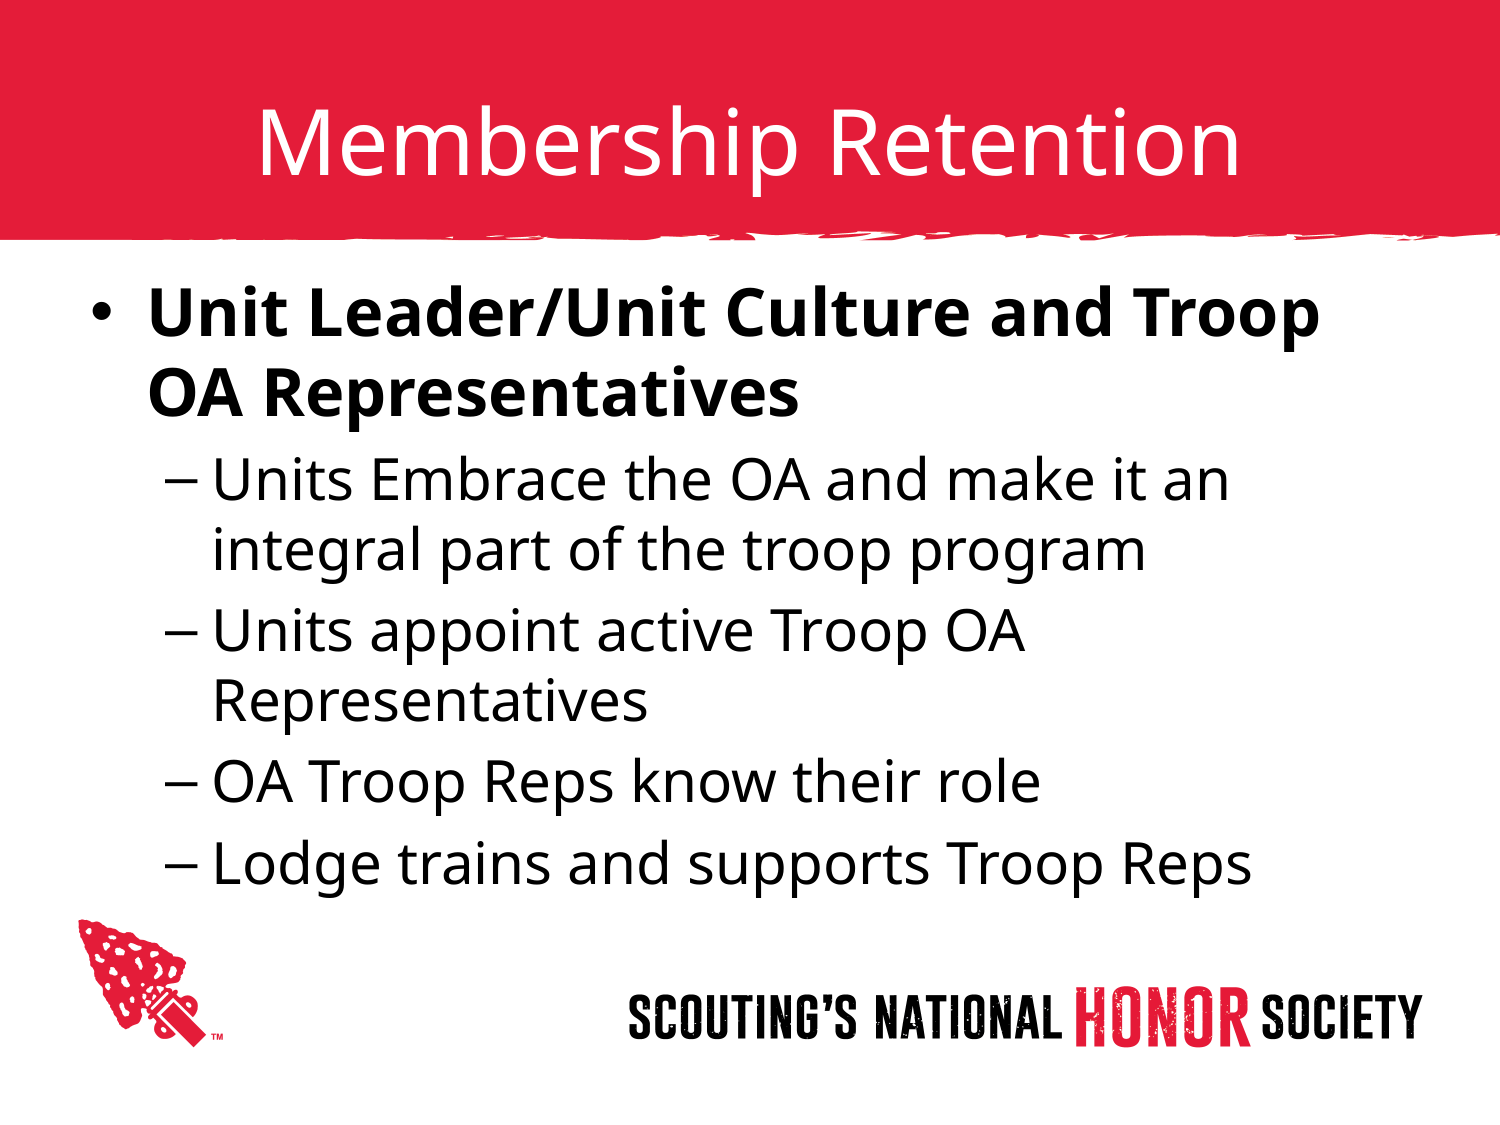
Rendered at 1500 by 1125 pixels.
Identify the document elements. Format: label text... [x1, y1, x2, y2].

title Membership Retention [75, 45, 1425, 233]
picture [0, 0, 1500, 1125]
list Unit Leader/Unit Culture and Troop OA Representatives Units Embrace the OA and make it an integral part of the troop program Units appoint active Troop OA Representatives OA Troop Reps know their role Lodge trains and supports Troop Reps [75, 262, 1425, 1005]
